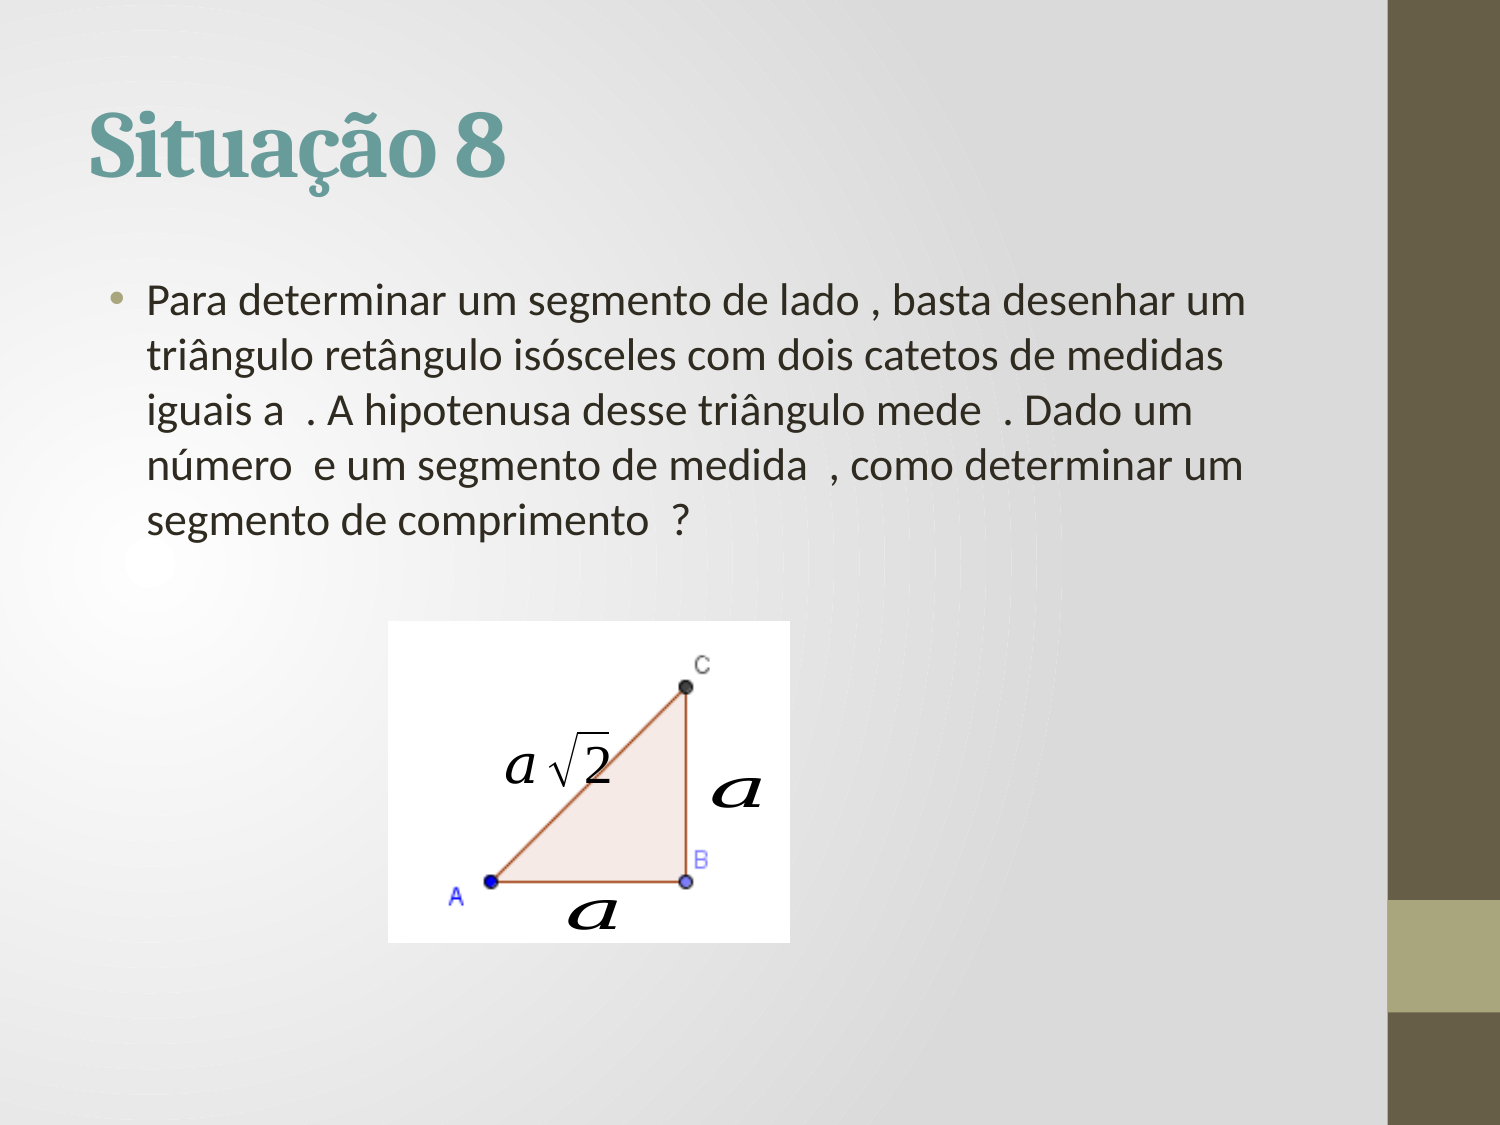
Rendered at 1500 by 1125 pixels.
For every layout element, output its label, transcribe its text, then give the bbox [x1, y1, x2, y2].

picture [388, 620, 791, 943]
title Situação 8 [75, 45, 1325, 233]
